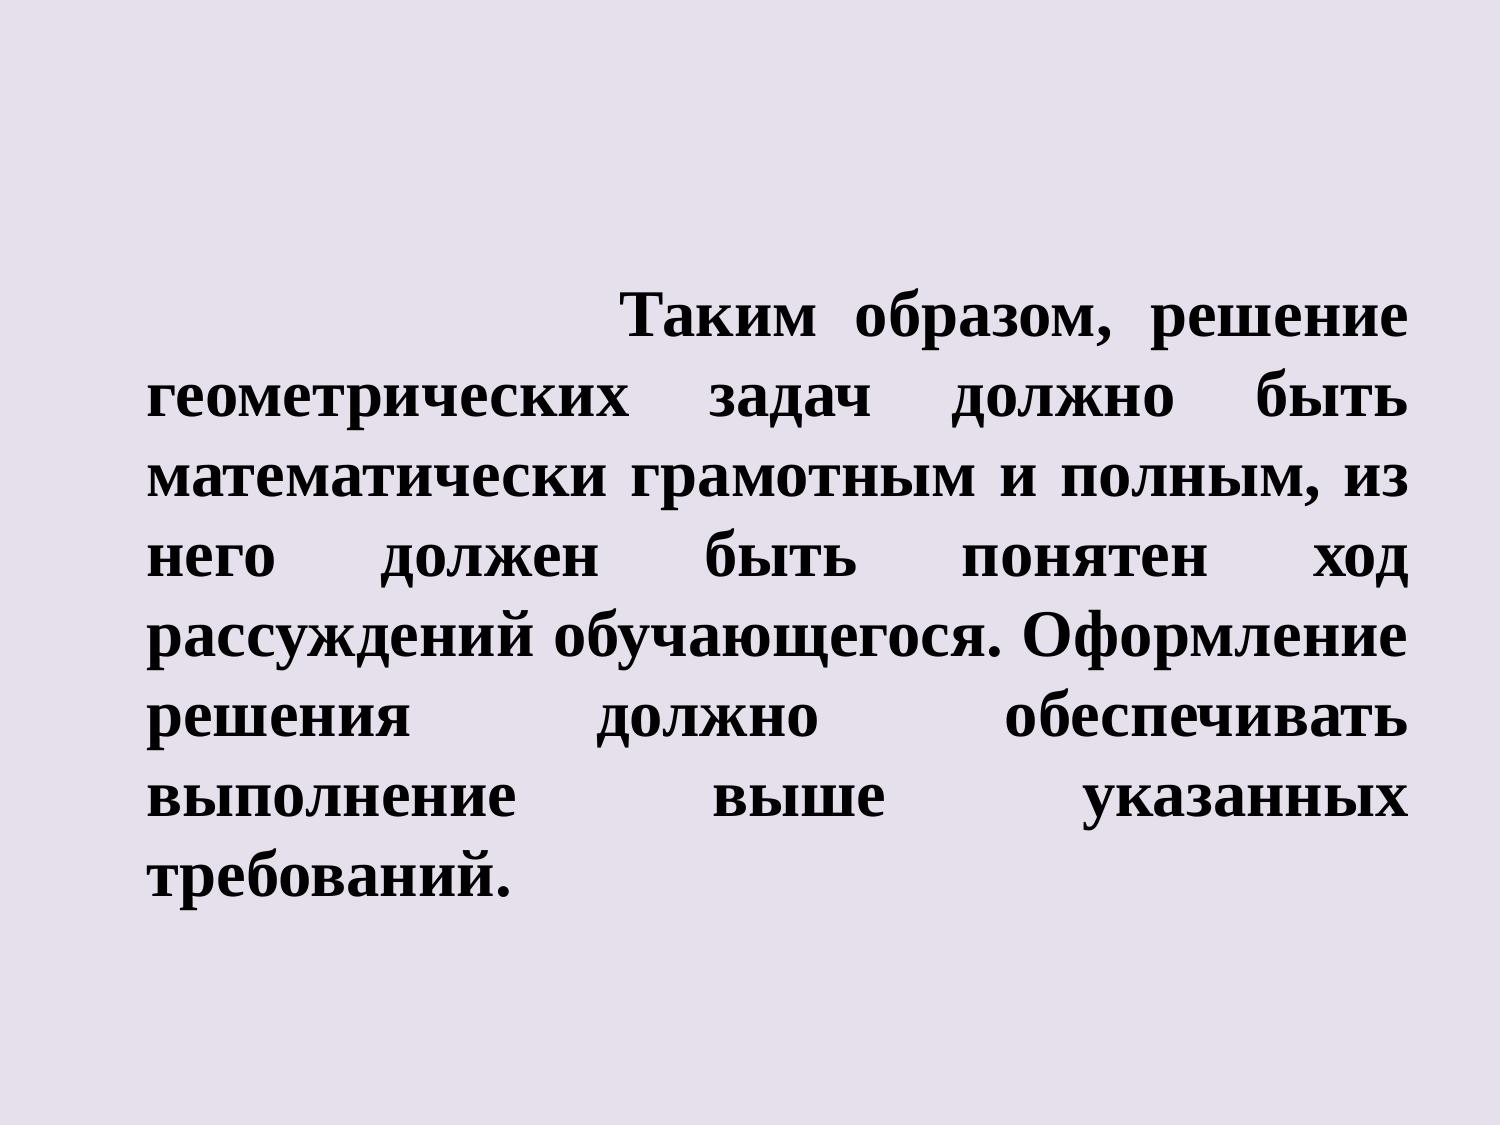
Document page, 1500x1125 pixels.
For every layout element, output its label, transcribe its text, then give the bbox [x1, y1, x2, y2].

list Таким образом, решение геометрических задач должно быть математически грамотным и полным, из него должен быть понятен ход рассуждений обучающегося. Оформление решения должно обеспечивать выполнение выше указанных требований. [75, 262, 1425, 1005]
